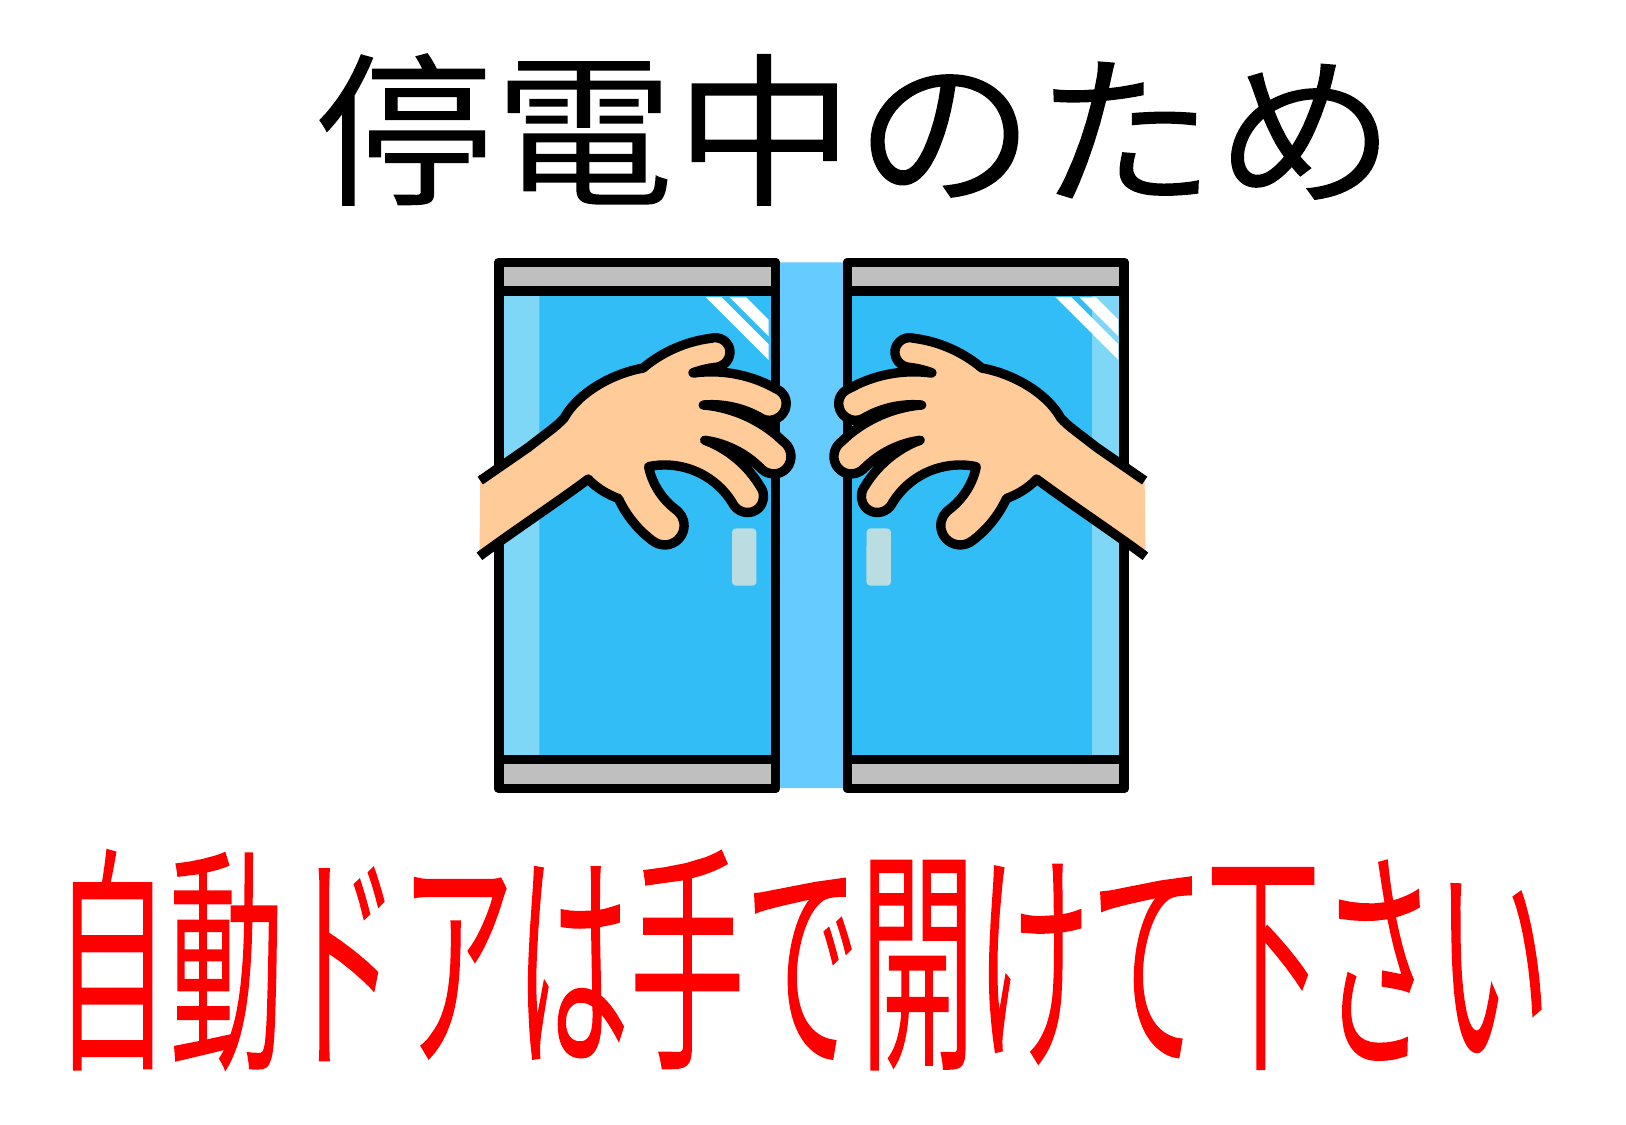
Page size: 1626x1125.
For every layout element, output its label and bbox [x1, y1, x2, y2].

text_box [479, 262, 1146, 789]
